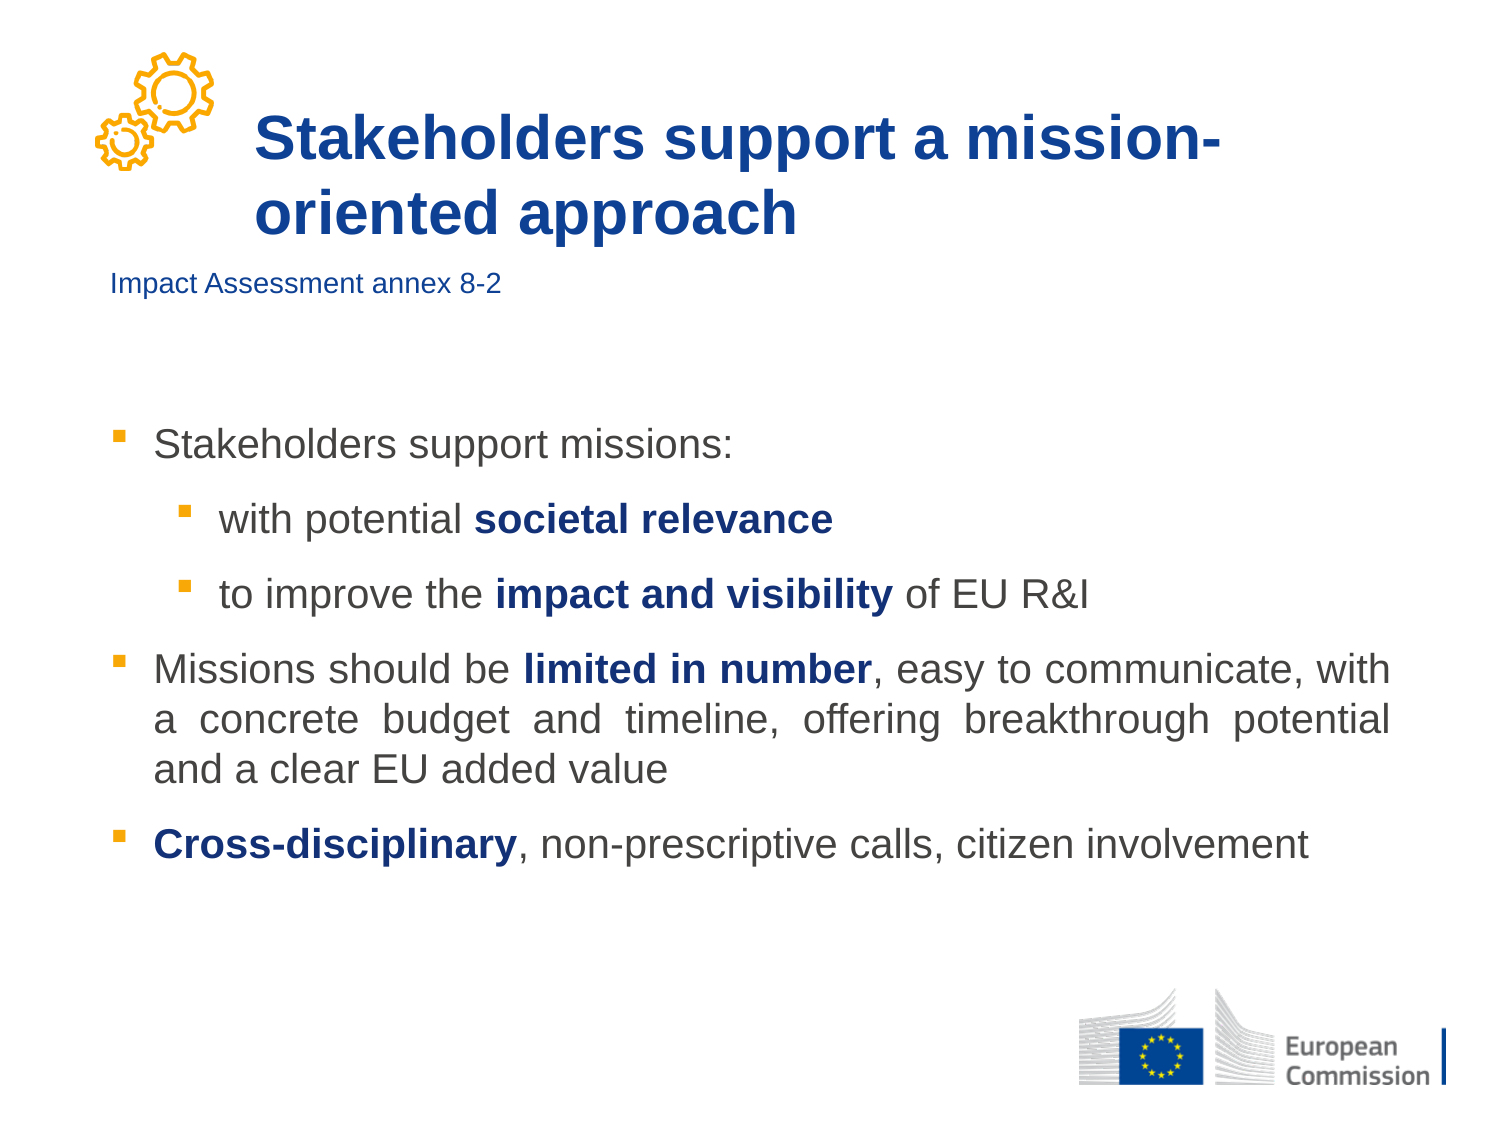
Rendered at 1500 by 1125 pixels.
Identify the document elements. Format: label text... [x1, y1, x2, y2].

text_box Stakeholders support missions: with potential societal relevance to improve the impact and visibility of EU R&I Missions should be limited in number, easy to communicate, with a concrete budget and timeline, offering breakthrough potential and a clear EU added value Cross-disciplinary, non-prescriptive calls, citizen involvement [95, 408, 1407, 1000]
picture [1078, 987, 1447, 1086]
text_box Impact Assessment annex 8-2 [95, 256, 1454, 307]
picture [94, 52, 214, 171]
text_box Stakeholders support a mission-oriented approach [240, 89, 1339, 255]
